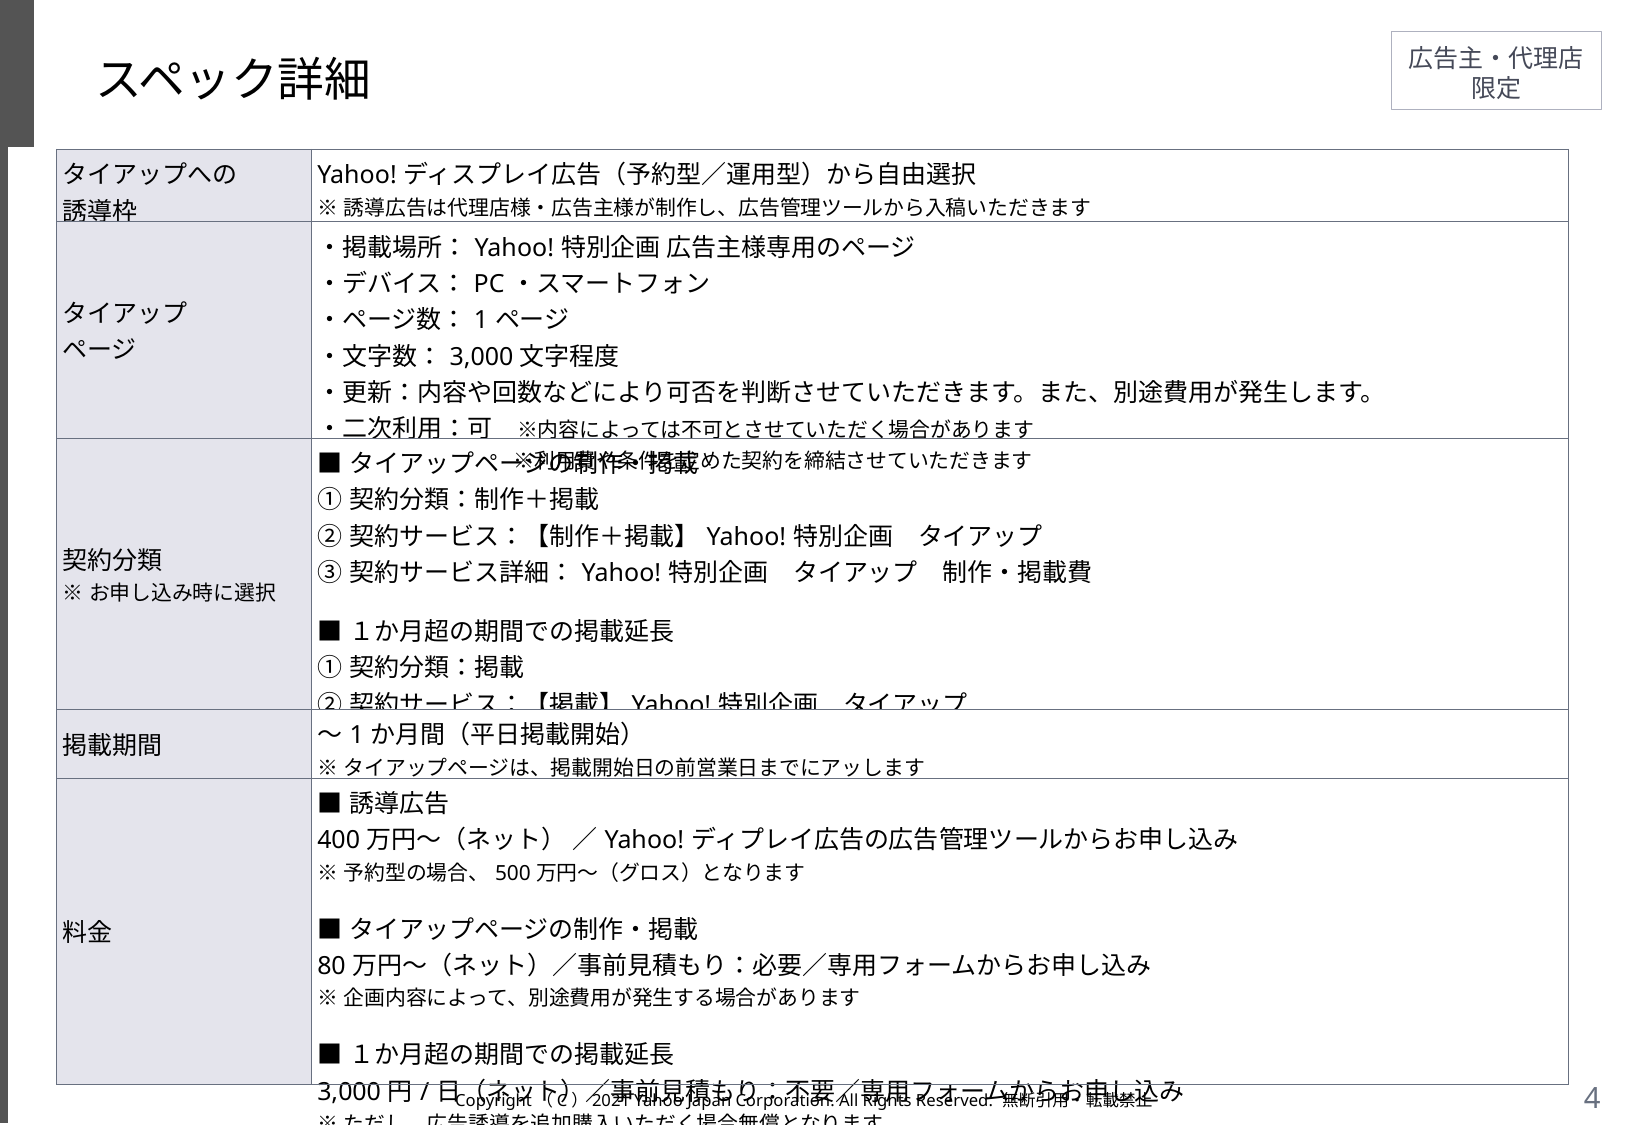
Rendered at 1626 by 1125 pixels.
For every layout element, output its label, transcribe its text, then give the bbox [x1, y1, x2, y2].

table_cell 料金 [57, 779, 311, 1084]
table_cell タイアップ ページ [57, 222, 311, 438]
footer Copyright（C）2021 Yahoo Japan Corporation. All Rights Reserved. 無断引用・転載禁止 [440, 1085, 1185, 1118]
table_cell ■タイアップページの制作・掲載 ①契約分類：制作＋掲載 ②契約サービス：【制作＋掲載】Yahoo!特別企画 タイアップ ③契約サービス詳細：Yahoo!特別企画 タイアップ 制作・掲載費 ■１か月超の期間での掲載延長 ①契約分類：掲載 ②契約サービス：【掲載】Yahoo!特別企画 タイアップ ③契約サービス詳細：Yahoo!特別企画 タイアップ 掲載延長費用 [312, 439, 1568, 709]
table_cell 掲載期間 [57, 710, 311, 778]
table_header Yahoo!ディスプレイ広告（予約型／運用型）から自由選択 ※誘導広告は代理店様・広告主様が制作し、広告管理ツールから入稿いただきます [312, 150, 1568, 221]
table_cell ・掲載場所：Yahoo!特別企画 広告主様専用のページ ・デバイス：PC・スマートフォン ・ページ数：1ページ ・文字数：3,000文字程度 ・更新：内容や回数などにより可否を判断させていただきます。また、別途費用が発生します。 ・二次利用：可 ※内容によっては不可とさせていただく場合があります ※利用費や条件を定めた契約を締結させていただきます [312, 222, 1568, 438]
table_cell ■誘導広告 400万円～（ネット） ／Yahoo!ディプレイ広告の広告管理ツールからお申し込み ※予約型の場合、500万円～（グロス）となります ■タイアップページの制作・掲載 80万円～（ネット）／事前見積もり：必要／専用フォームからお申し込み ※企画内容によって、別途費用が発生する場合があります ■１か月超の期間での掲載延長 3,000円/日（ネット）／事前見積もり：不要／専用フォームからお申し込み ※ただし、広告誘導を追加購入いただく場合無償となります [312, 779, 1568, 1084]
table_cell 契約分類 ※お申し込み時に選択 [57, 439, 311, 709]
table_header タイアップへの 誘導枠 [57, 150, 311, 221]
table_cell ～1か月間（平日掲載開始） ※タイアップページは、掲載開始日の前営業日までにアッします [312, 710, 1568, 778]
title スペック詳細 [80, 42, 1392, 114]
